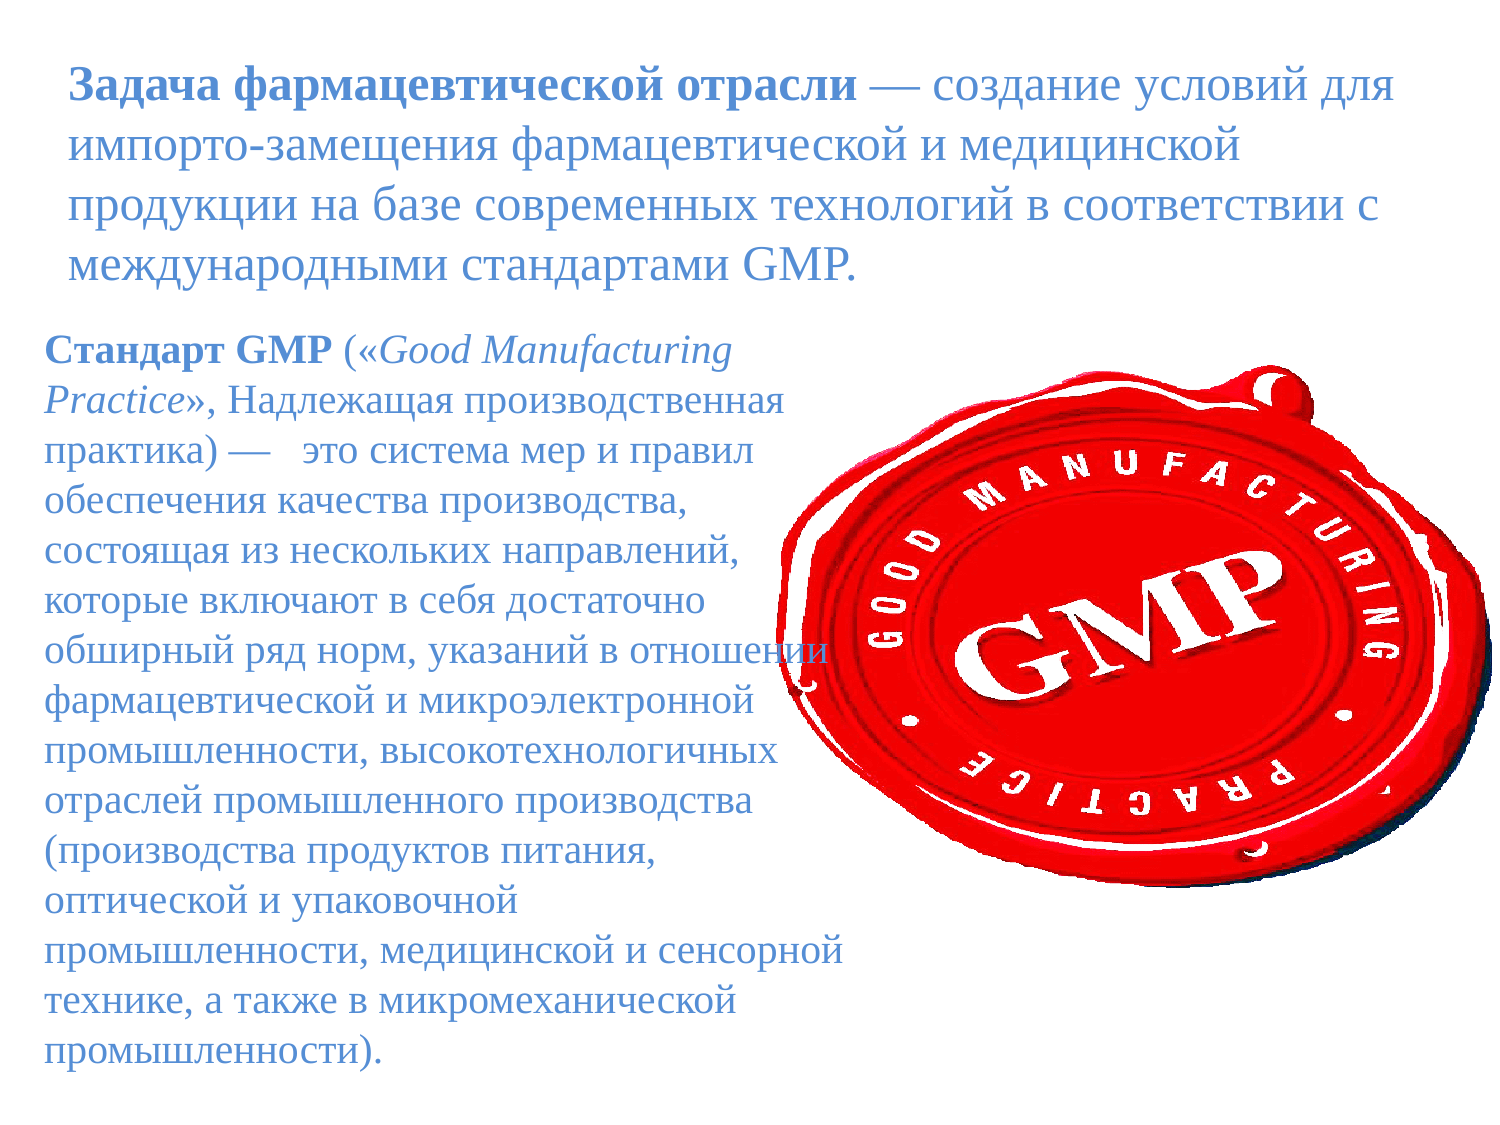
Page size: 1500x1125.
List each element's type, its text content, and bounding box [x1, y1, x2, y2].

text_box Стандарт GMP («Good Manufacturing Practice», Надлежащая производственная практика) — это система мер и правил обеспечения качества производства, состоящая из нескольких направлений, которые включают в себя достаточно обширный ряд норм, указаний в отношении фармацевтической и микроэлектронной промышленности, высокотехнологичных отраслей промышленного производства (производства продуктов питания, оптической и упаковочной промышленности, медицинской и сенсорной технике, а также в микромеханической промышленности). [29, 314, 869, 1125]
picture [776, 364, 1498, 897]
text_box Задача фармацевтической отрасли — создание условий для импорто-замещения фармацевтической и медицинской продукции на базе современных технологий в соответствии с международными стандартами GMP. [53, 42, 1424, 363]
